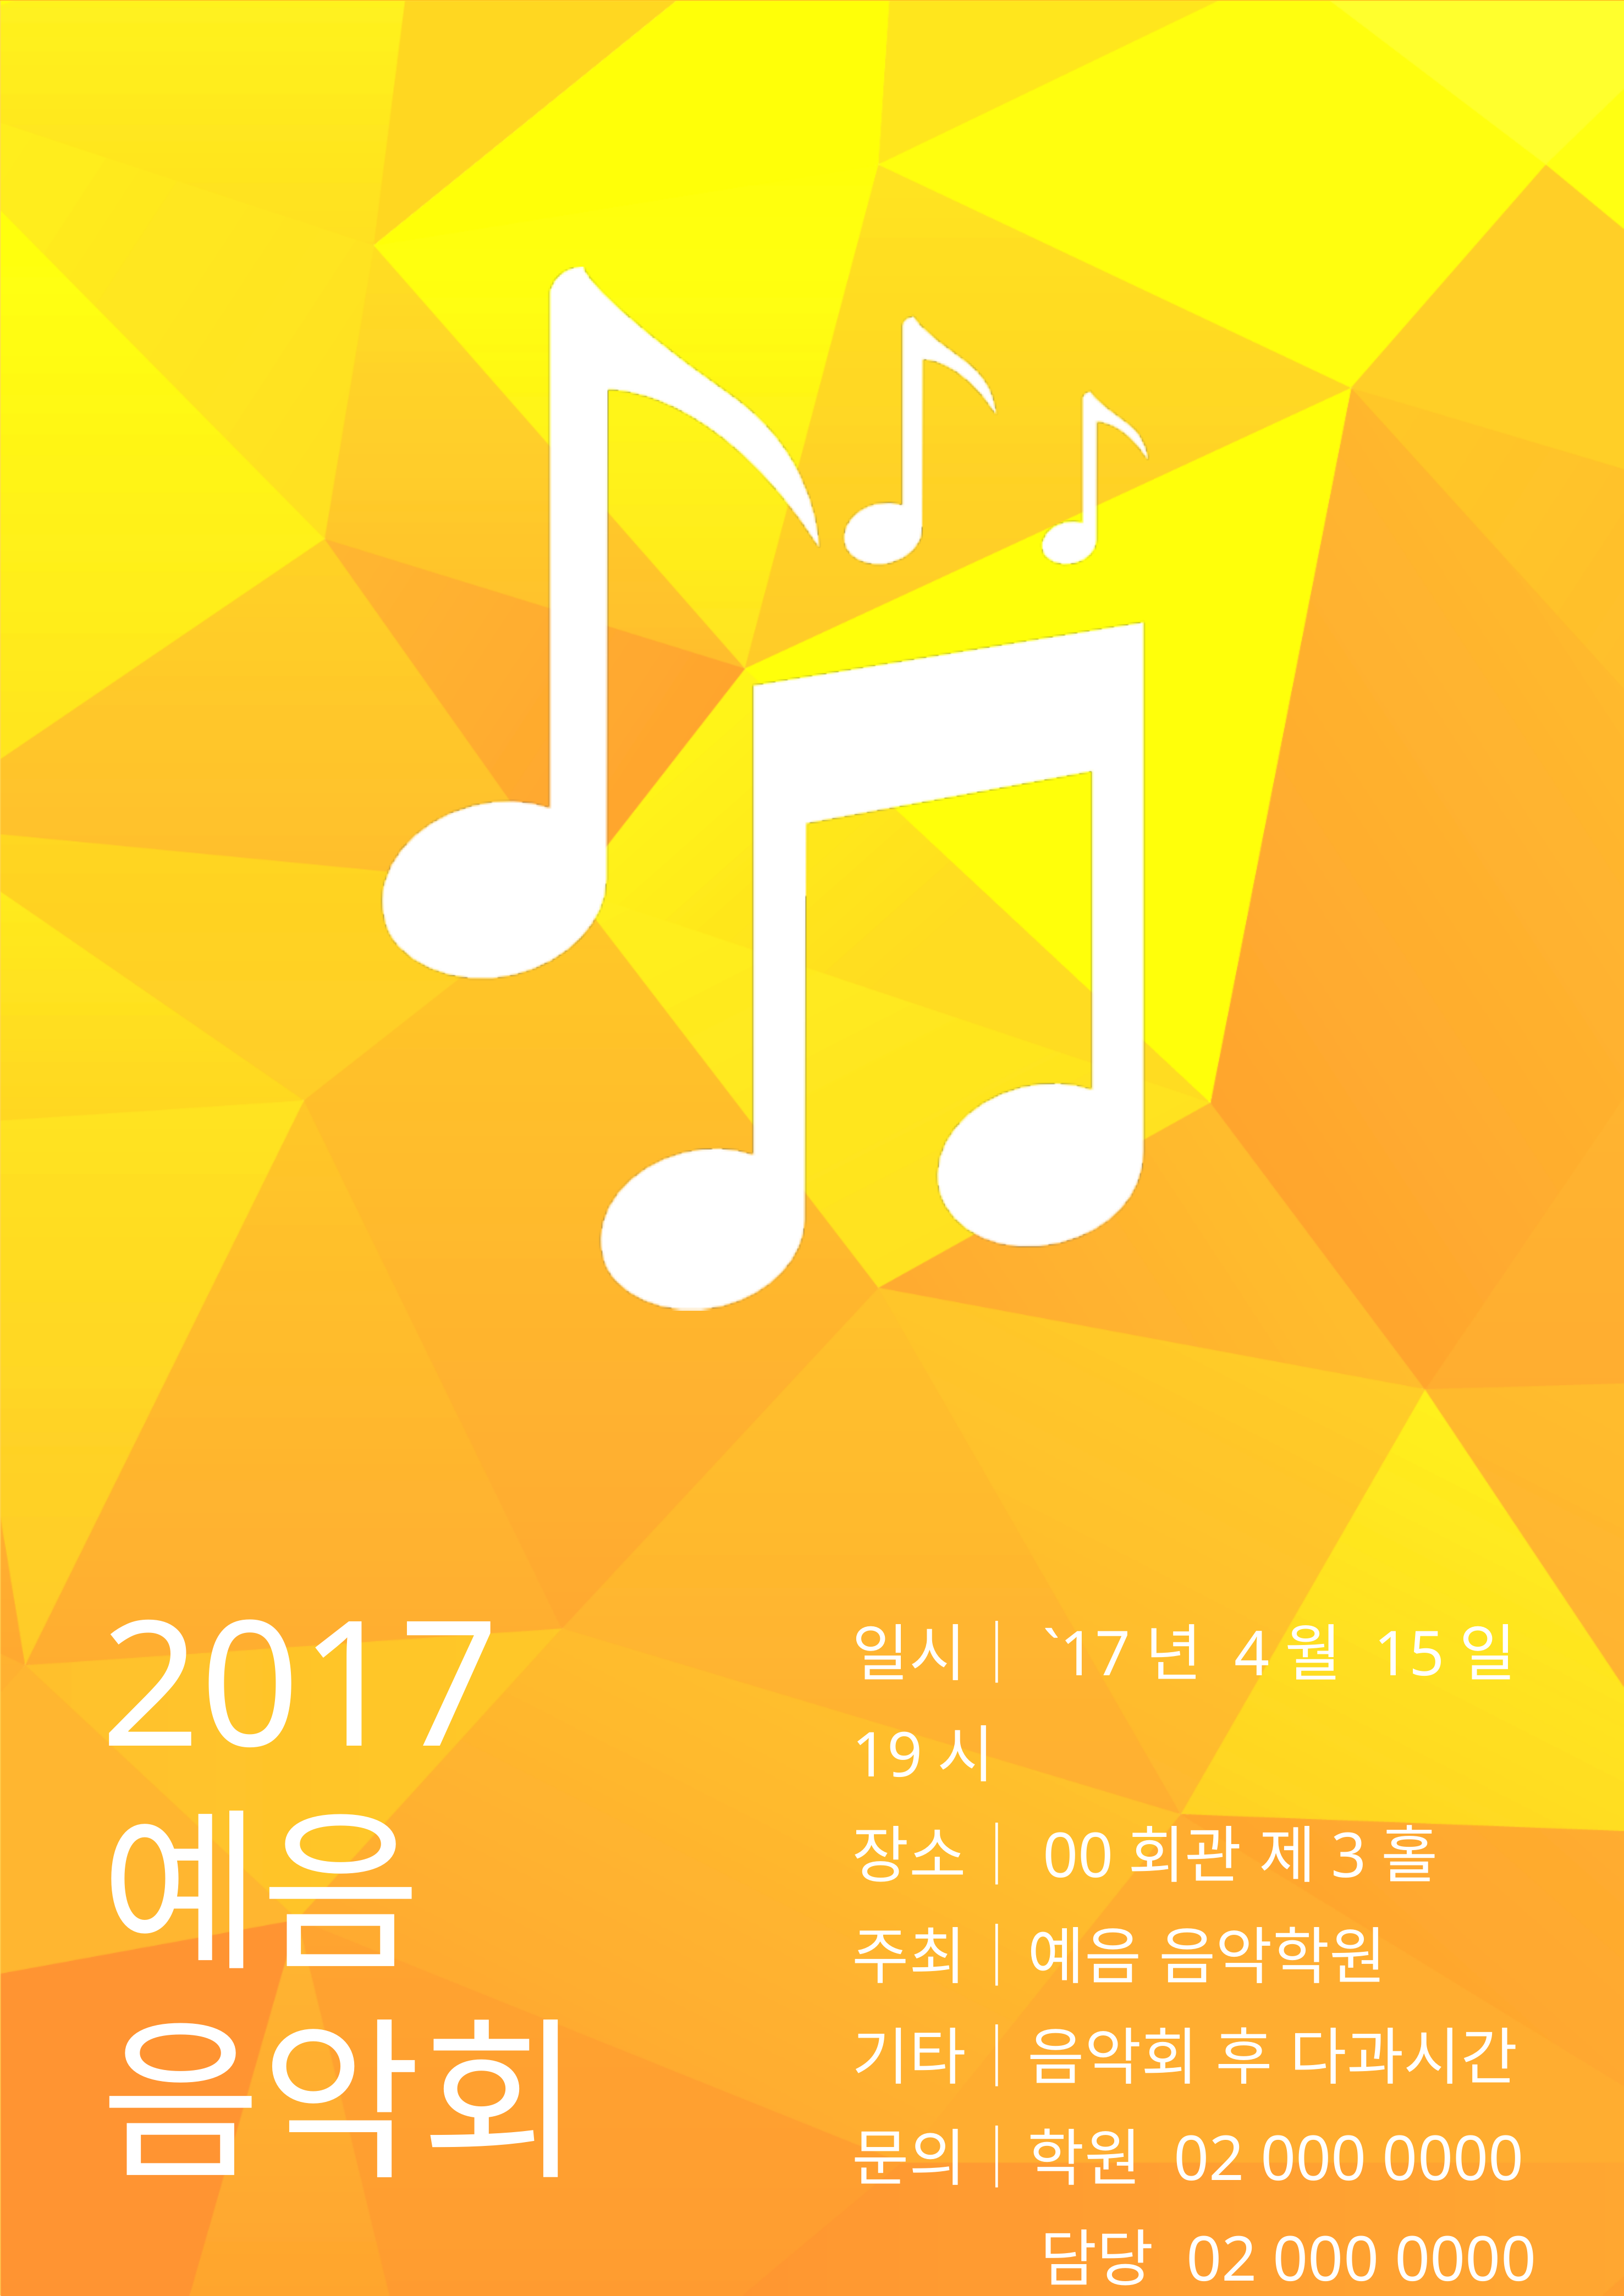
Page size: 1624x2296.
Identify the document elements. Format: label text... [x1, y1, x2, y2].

picture [0, 3, 1624, 2296]
text_box 2017 예음 음악회 [92, 1960, 760, 2203]
text_box 일시｜`17년 4월 15일 19시 장소｜00회관 제3홀 주최｜예음 음악학원 기타｜음악회 후 다과시간 문의｜학원 02 000 0000 담당 02 000 0000 [844, 1960, 1609, 2296]
